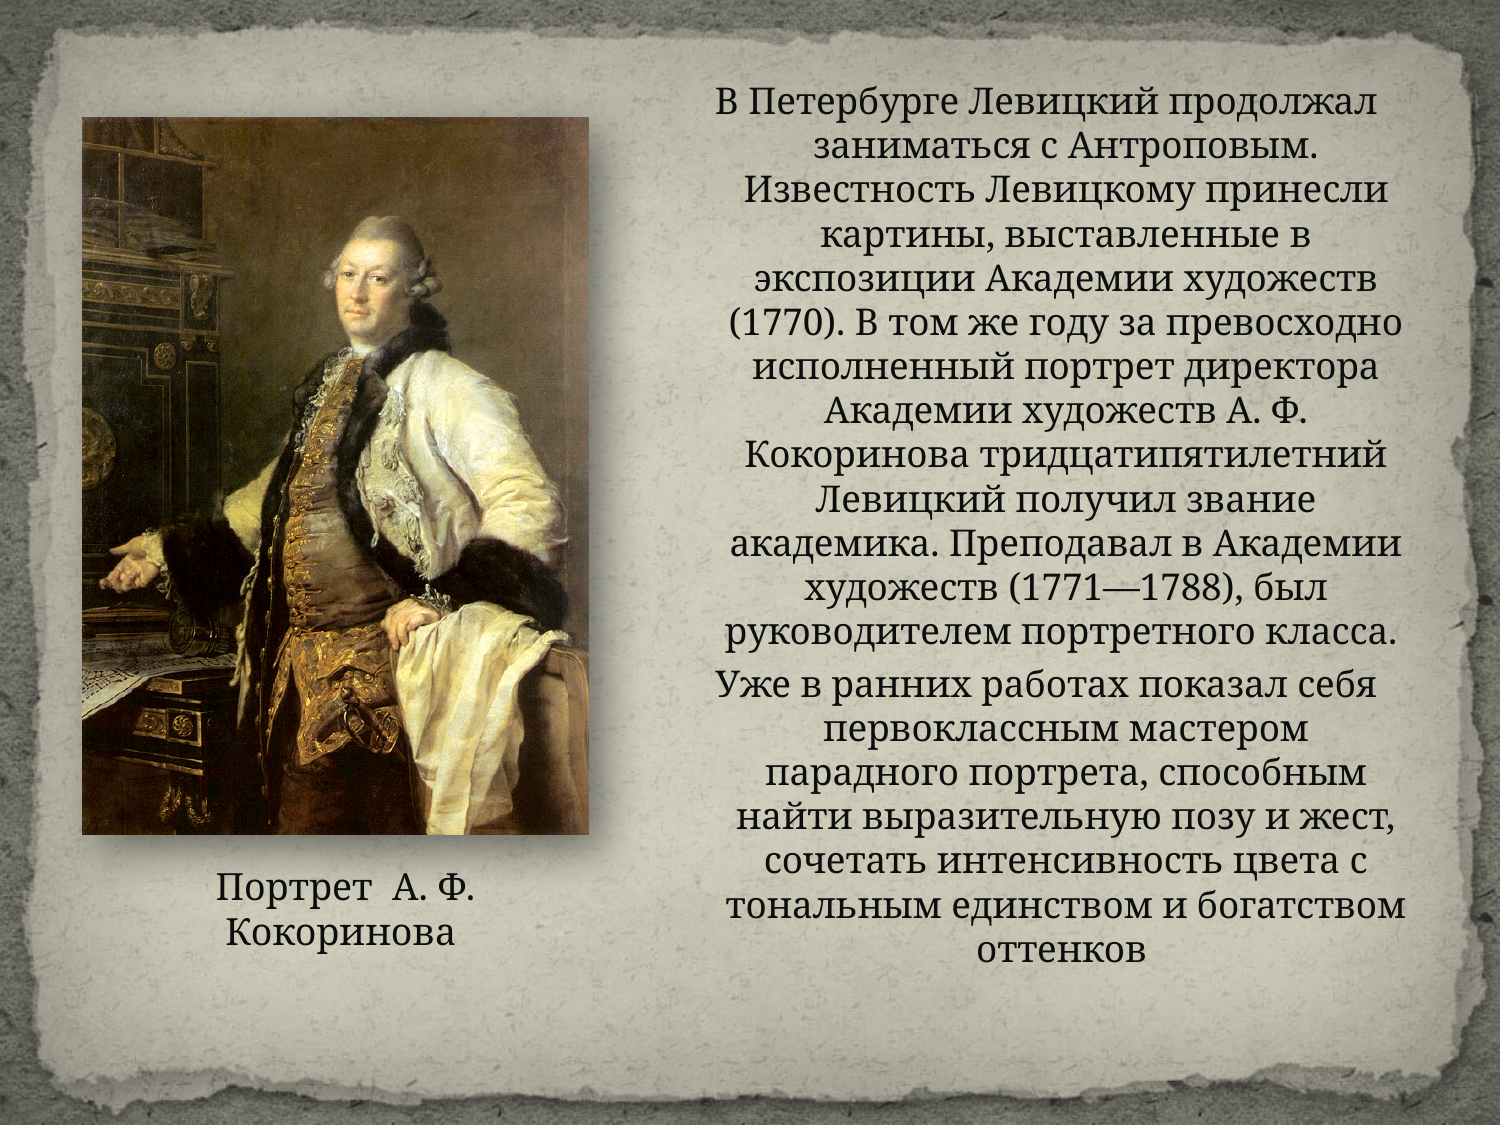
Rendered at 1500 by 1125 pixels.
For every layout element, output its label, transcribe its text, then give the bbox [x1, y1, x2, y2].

picture [82, 117, 589, 835]
list В Петербурге Левицкий продолжал заниматься с Антроповым. Известность Левицкому принесли картины, выставленные в экспозиции Академии художеств (1770). В том же году за превосходно исполненный портрет директора Академии художеств А. Ф. Кокоринова тридцатипятилетний Левицкий получил звание академика. Преподавал в Академии художеств (1771—1788), был руководителем портретного класса. Уже в ранних работах показал себя первоклассным мастером парадного портрета, способным найти выразительную позу и жест, сочетать интенсивность цвета с тональным единством и богатством оттенков [667, 70, 1425, 1000]
text_box Портрет А. Ф. Кокоринова [81, 855, 610, 961]
